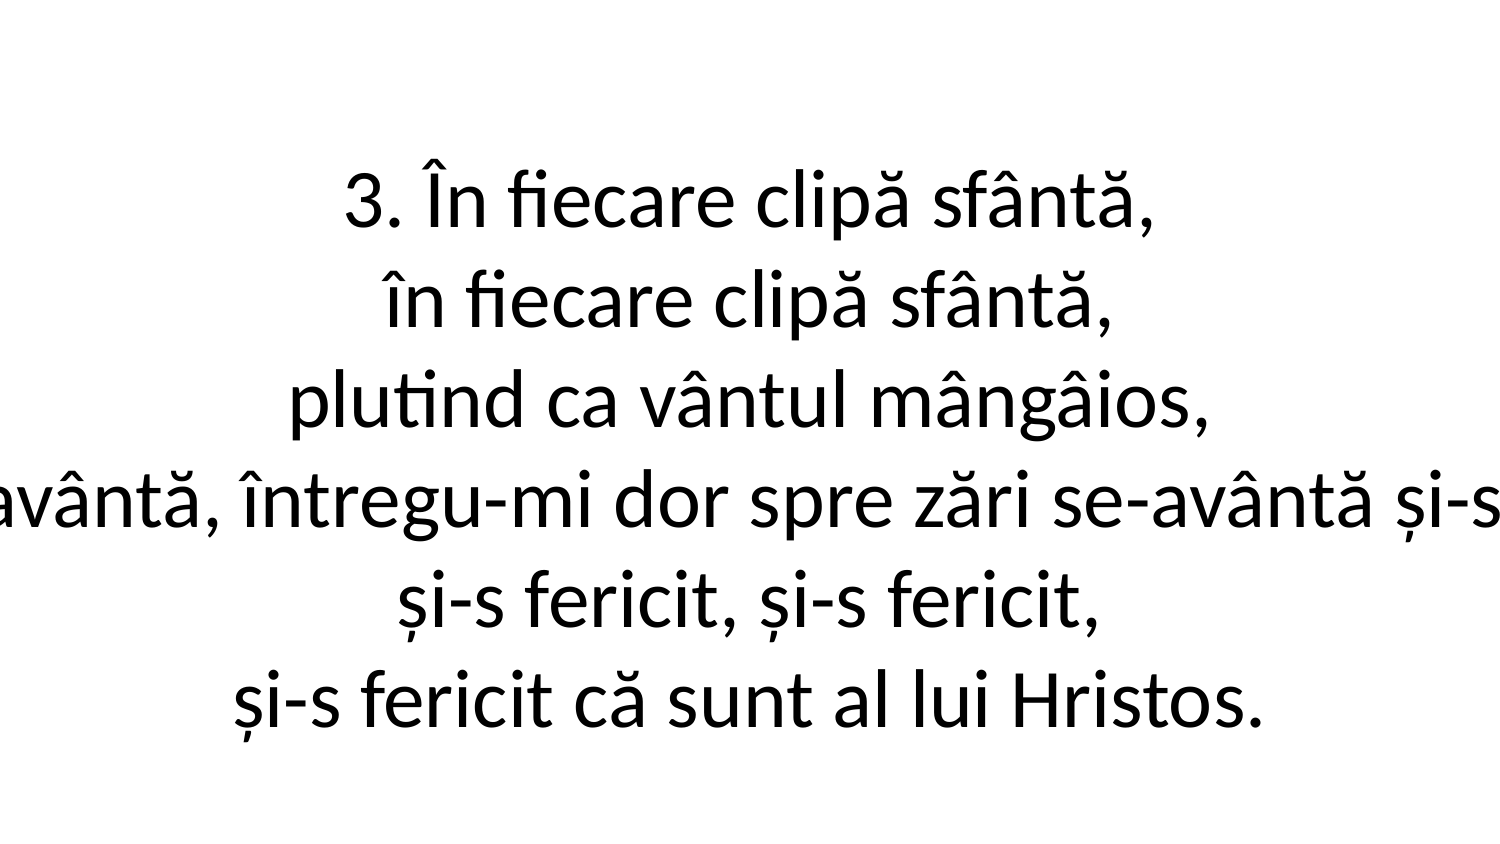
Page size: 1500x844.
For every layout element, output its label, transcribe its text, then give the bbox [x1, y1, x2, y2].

text_box 3. În fiecare clipă sfântă, în fiecare clipă sfântă, plutind ca vântul mângâios, întregu-mi dor spre zări se-avântă, întregu-mi dor spre zări se-avântă și-s fericit că sunt al lui Hristos, și-s fericit, și-s fericit, și-s fericit că sunt al lui Hristos. [0, 92, 1500, 752]
